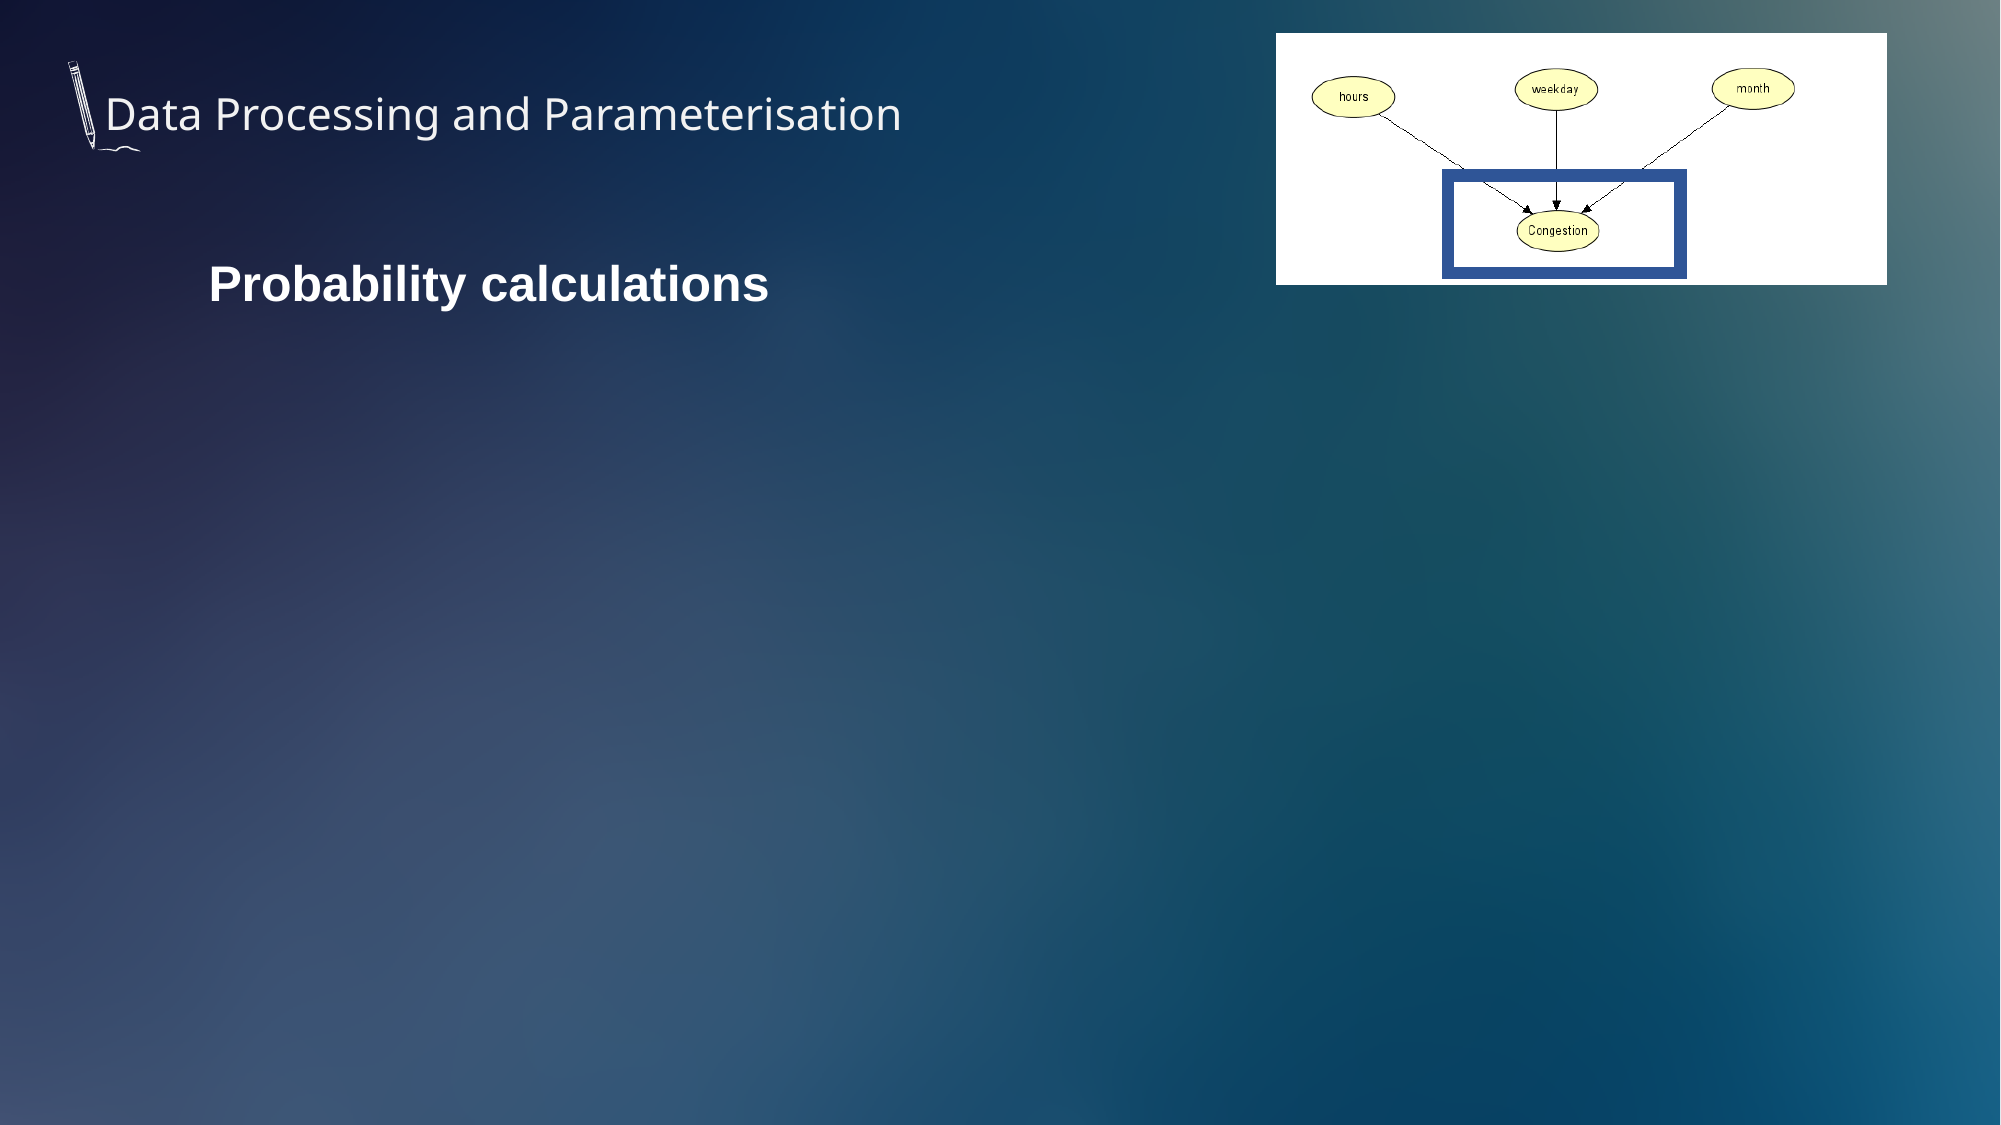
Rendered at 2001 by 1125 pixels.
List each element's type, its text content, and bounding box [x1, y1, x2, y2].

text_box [189, 243, 1829, 972]
text_box Data Processing and Parameterisation [141, 78, 1106, 147]
picture [0, 0, 2001, 1125]
